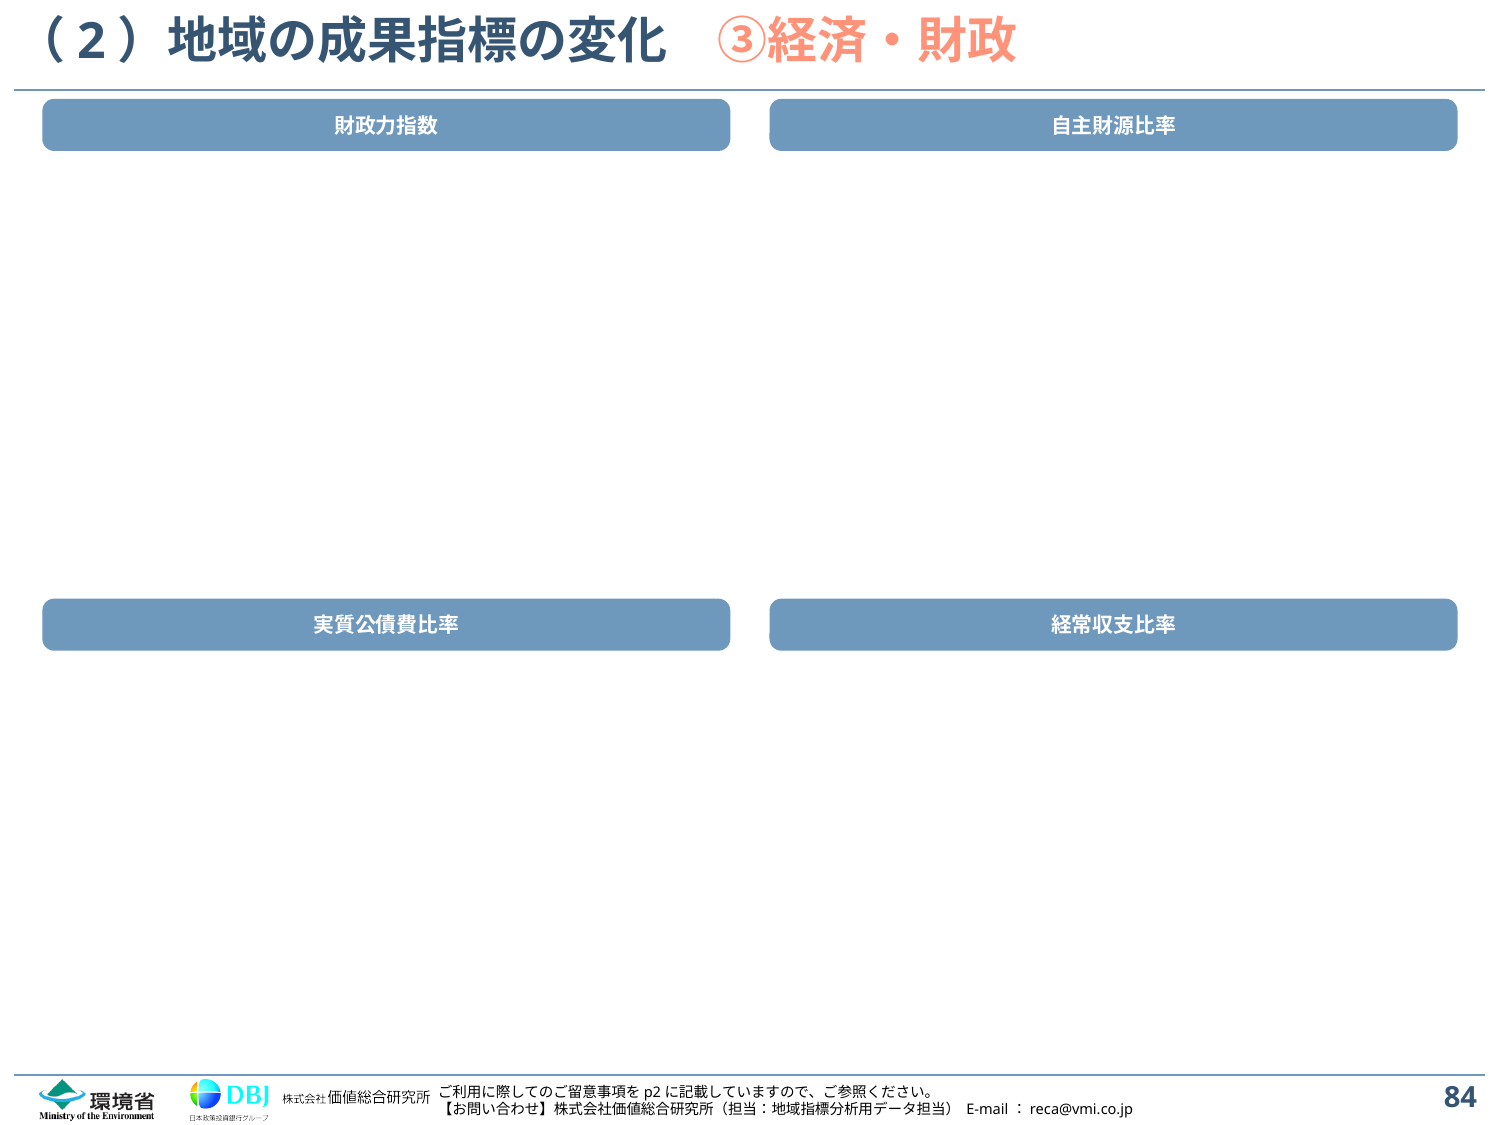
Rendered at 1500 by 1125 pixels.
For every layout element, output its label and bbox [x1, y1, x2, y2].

text_box [769, 598, 1458, 651]
text_box [42, 598, 731, 651]
text_box [42, 98, 731, 151]
picture [36, 1079, 157, 1124]
title [0, 0, 1500, 87]
text_box [769, 98, 1458, 151]
picture [186, 1076, 434, 1125]
slide_number [1427, 1070, 1493, 1112]
